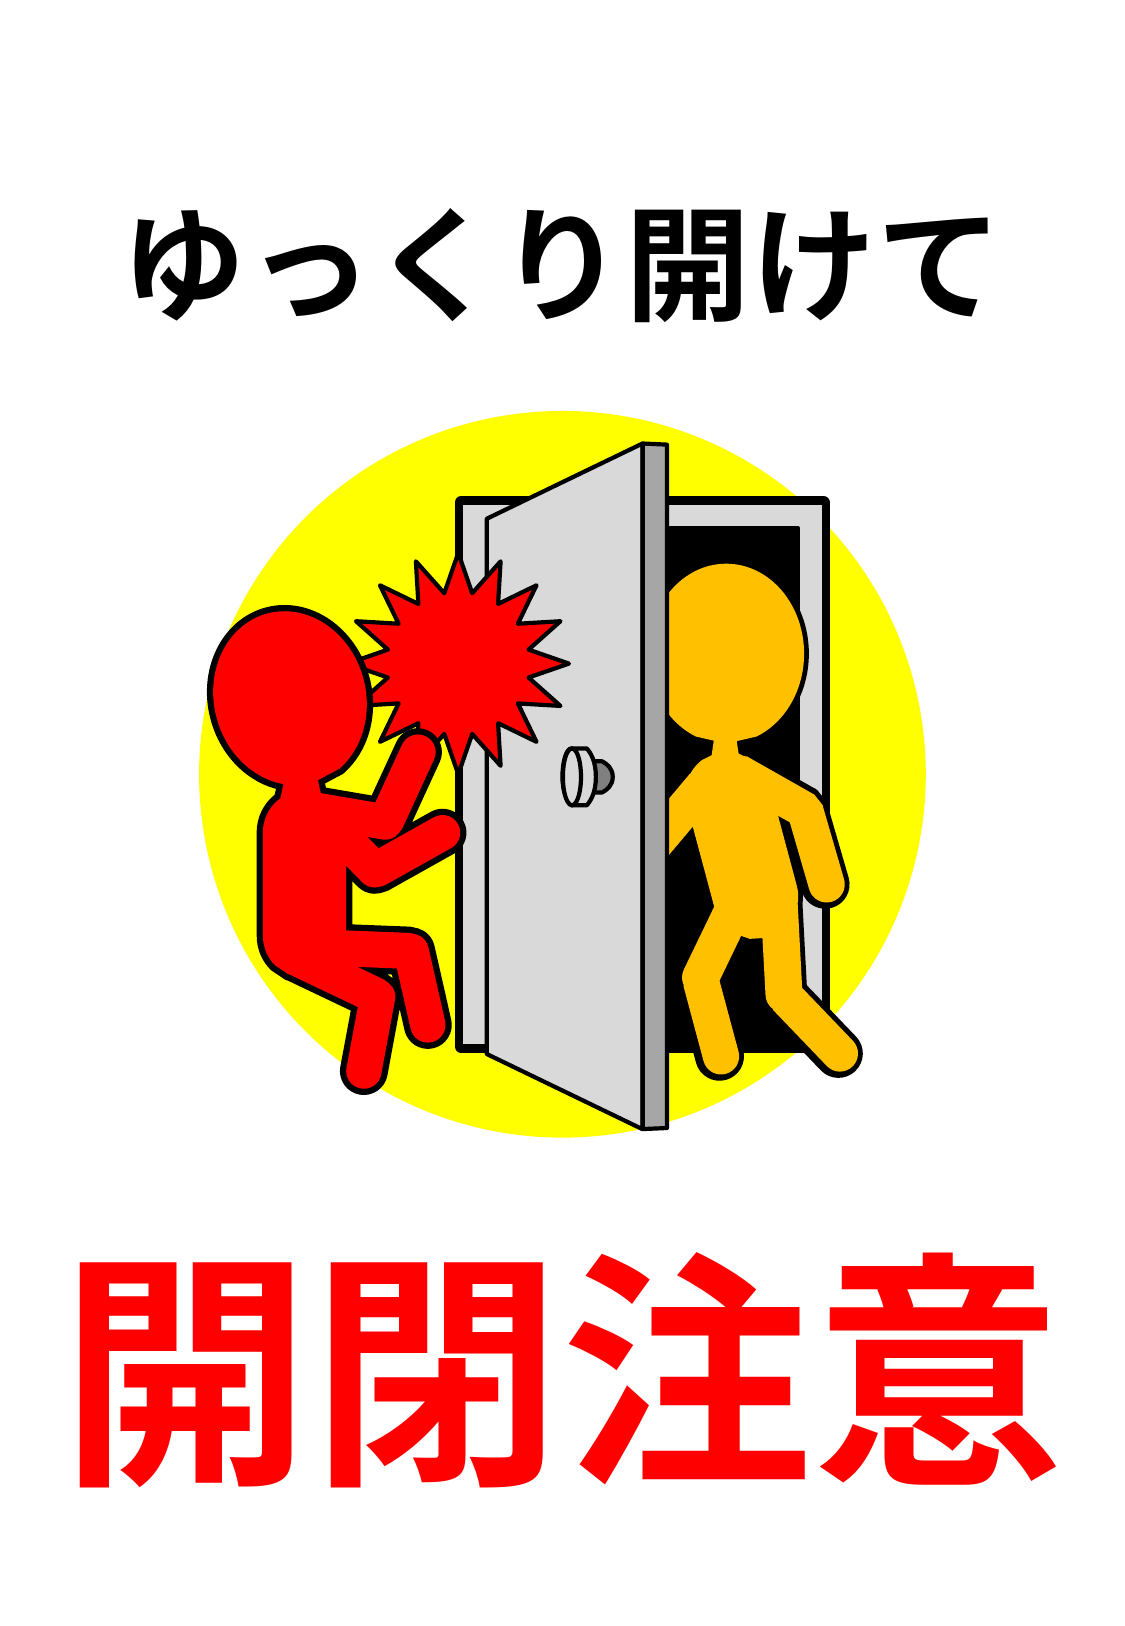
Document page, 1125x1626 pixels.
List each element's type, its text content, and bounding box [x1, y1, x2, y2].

text_box 開閉注意 [0, 1207, 1125, 1523]
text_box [198, 410, 927, 1138]
text_box ゆっくり開けて [0, 179, 1125, 345]
